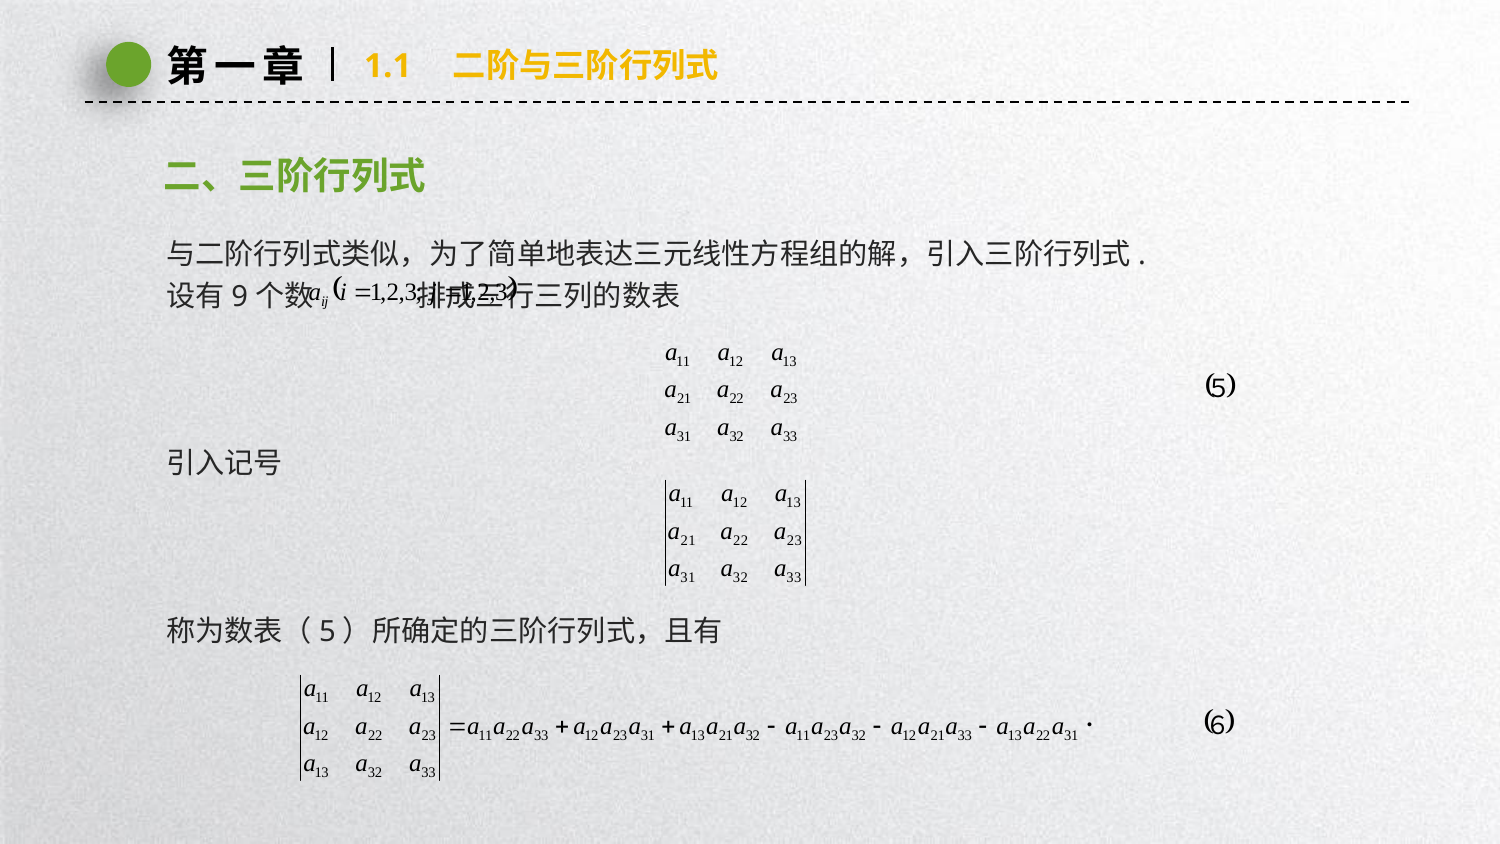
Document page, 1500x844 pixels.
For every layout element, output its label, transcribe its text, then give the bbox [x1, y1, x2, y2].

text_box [304, 275, 518, 316]
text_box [660, 474, 811, 592]
text_box 第一章 [152, 32, 320, 97]
picture [0, 0, 1500, 844]
text_box 二、三阶行列式 [148, 144, 1360, 205]
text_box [295, 669, 1236, 787]
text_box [660, 334, 1236, 448]
text_box 1.1 二阶与三阶行列式 [349, 37, 734, 92]
text_box [104, 39, 152, 90]
text_box 与二阶行列式类似，为了简单地表达三元线性方程组的解，引入三阶行列式. 设有9个数 排成三行三列的数表 引入记号 称为数表（5）所确定的三阶行列式，且有 [151, 220, 1362, 739]
